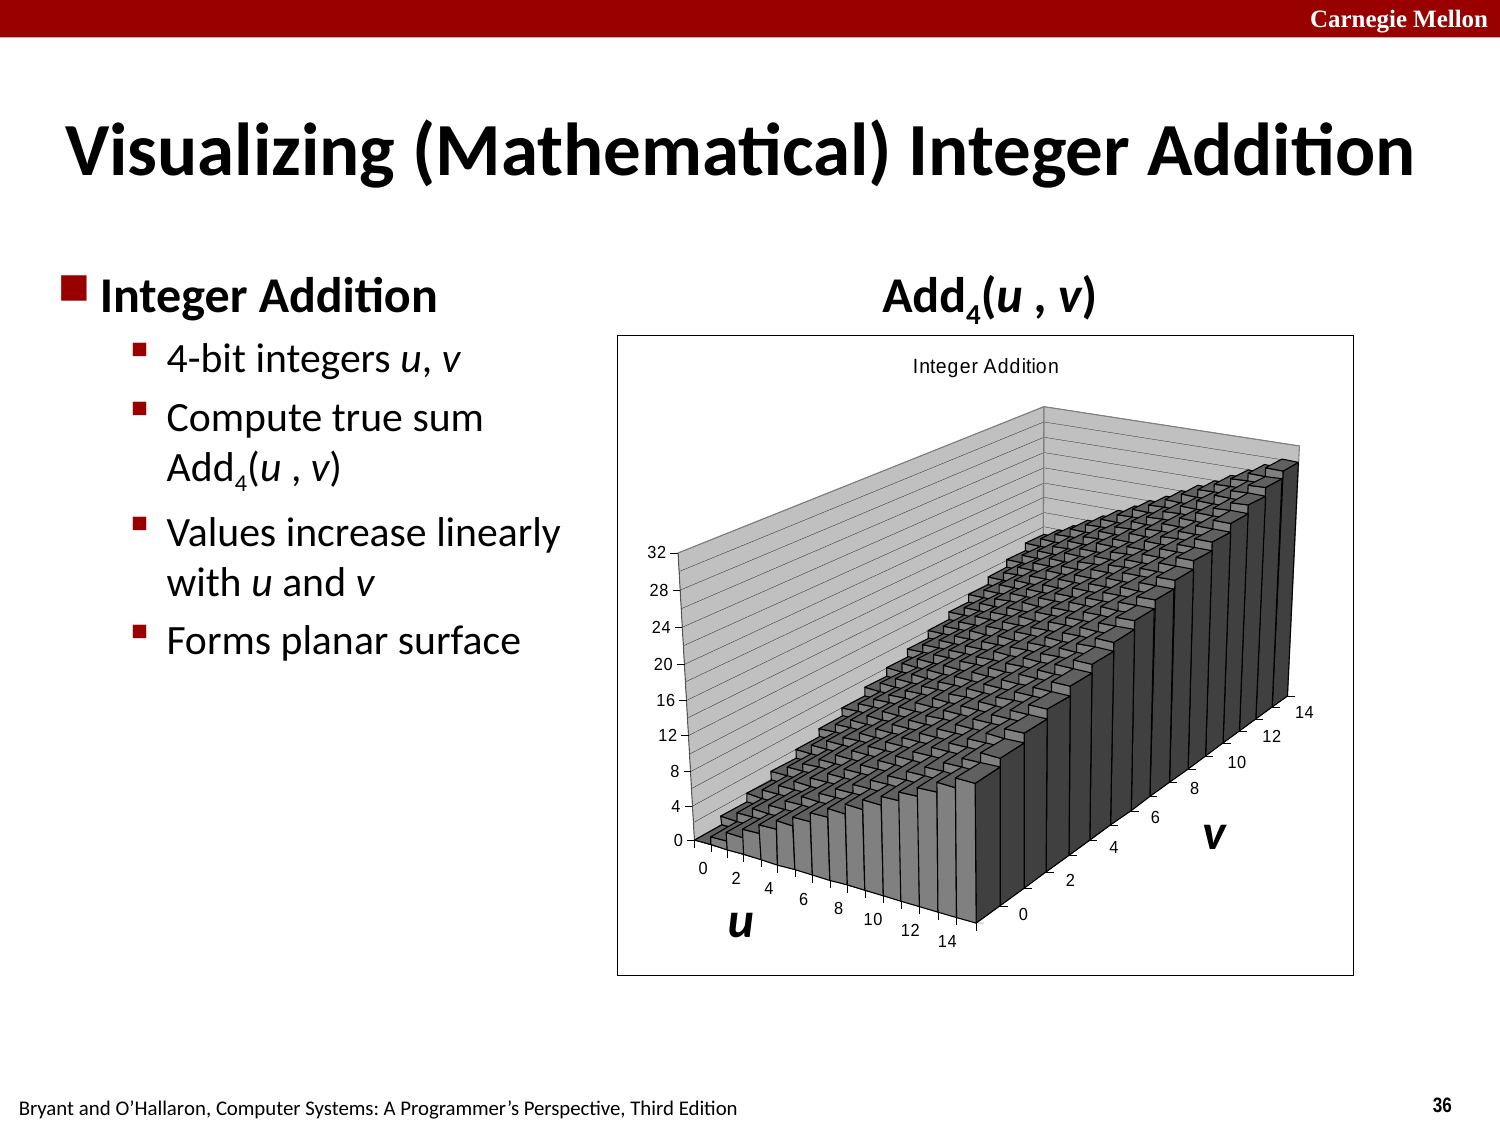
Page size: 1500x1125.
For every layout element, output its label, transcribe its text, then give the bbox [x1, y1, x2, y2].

title Visualizing (Mathematical) Integer Addition [49, 99, 1500, 192]
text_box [612, 329, 1361, 983]
text_box Add4(u , v) [867, 255, 1113, 328]
list Integer Addition 4-bit integers u, v Compute true sum Add4(u , v) Values increase linearly with u and v Forms planar surface [47, 255, 588, 1113]
